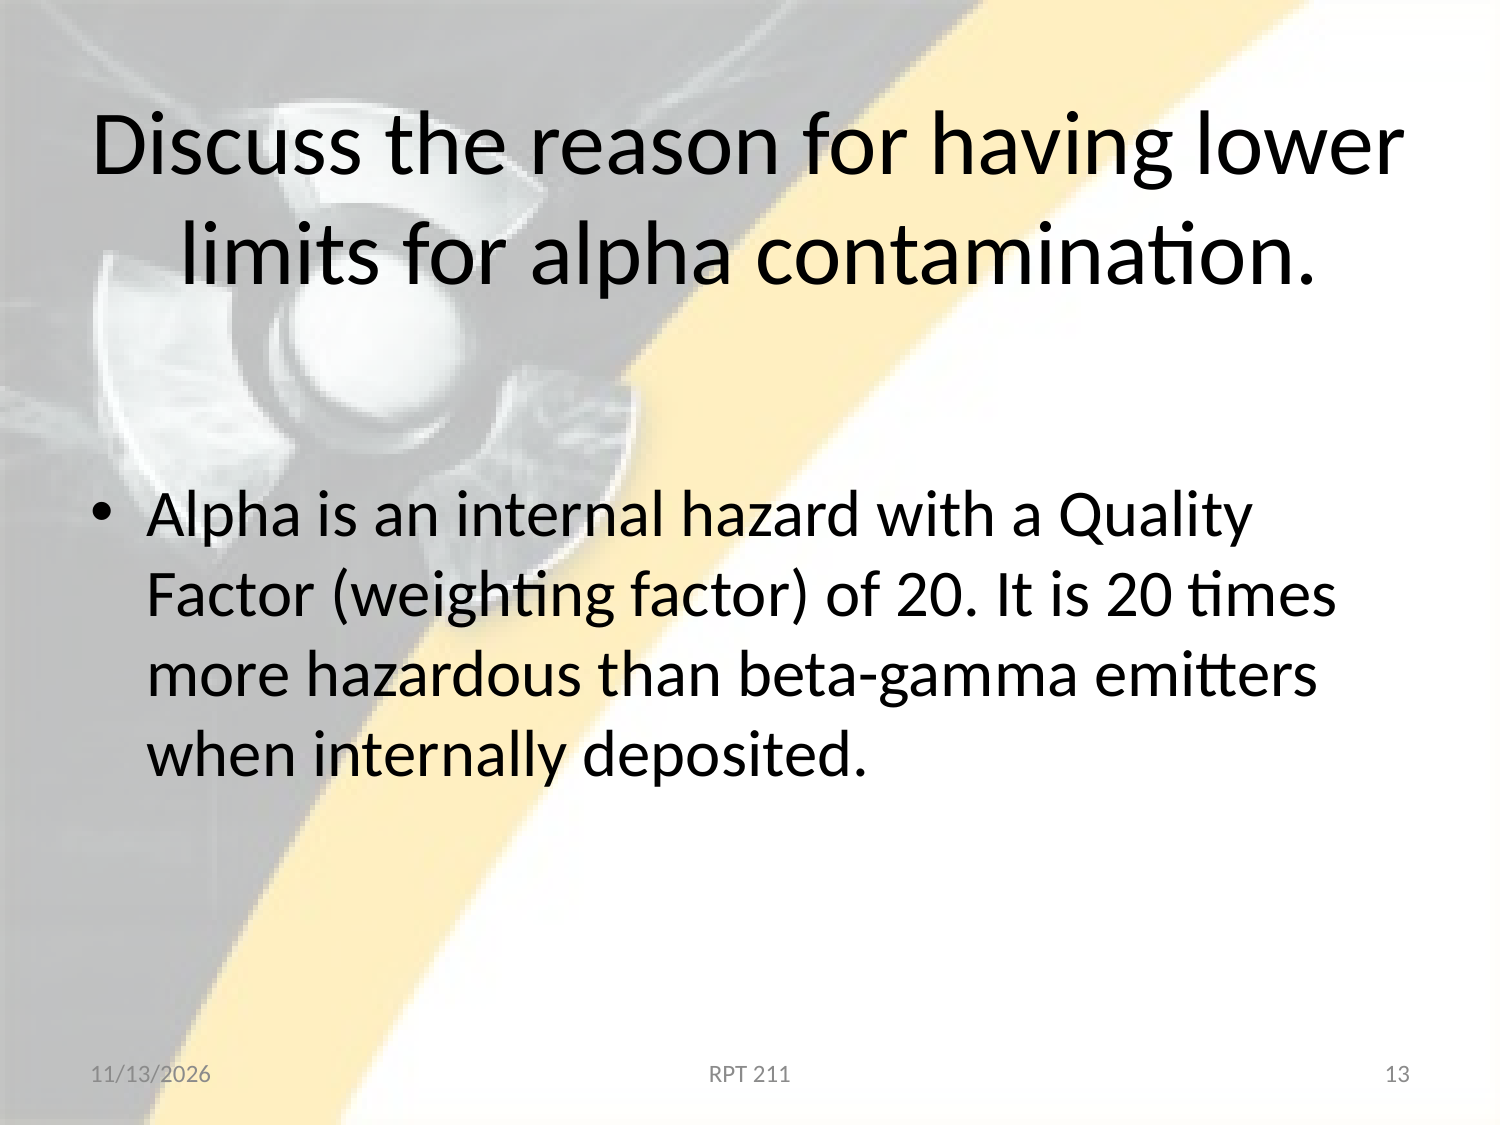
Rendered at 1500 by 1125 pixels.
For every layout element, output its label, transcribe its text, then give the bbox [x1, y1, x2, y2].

title Discuss the reason for having lower limits for alpha contamination. [75, 45, 1425, 450]
list Alpha is an internal hazard with a Quality Factor (weighting factor) of 20. It is 20 times more hazardous than beta-gamma emitters when internally deposited. [75, 462, 1425, 986]
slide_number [75, 1042, 425, 1103]
footer RPT 211 [512, 1042, 988, 1103]
slide_number 13 [1074, 1042, 1425, 1103]
